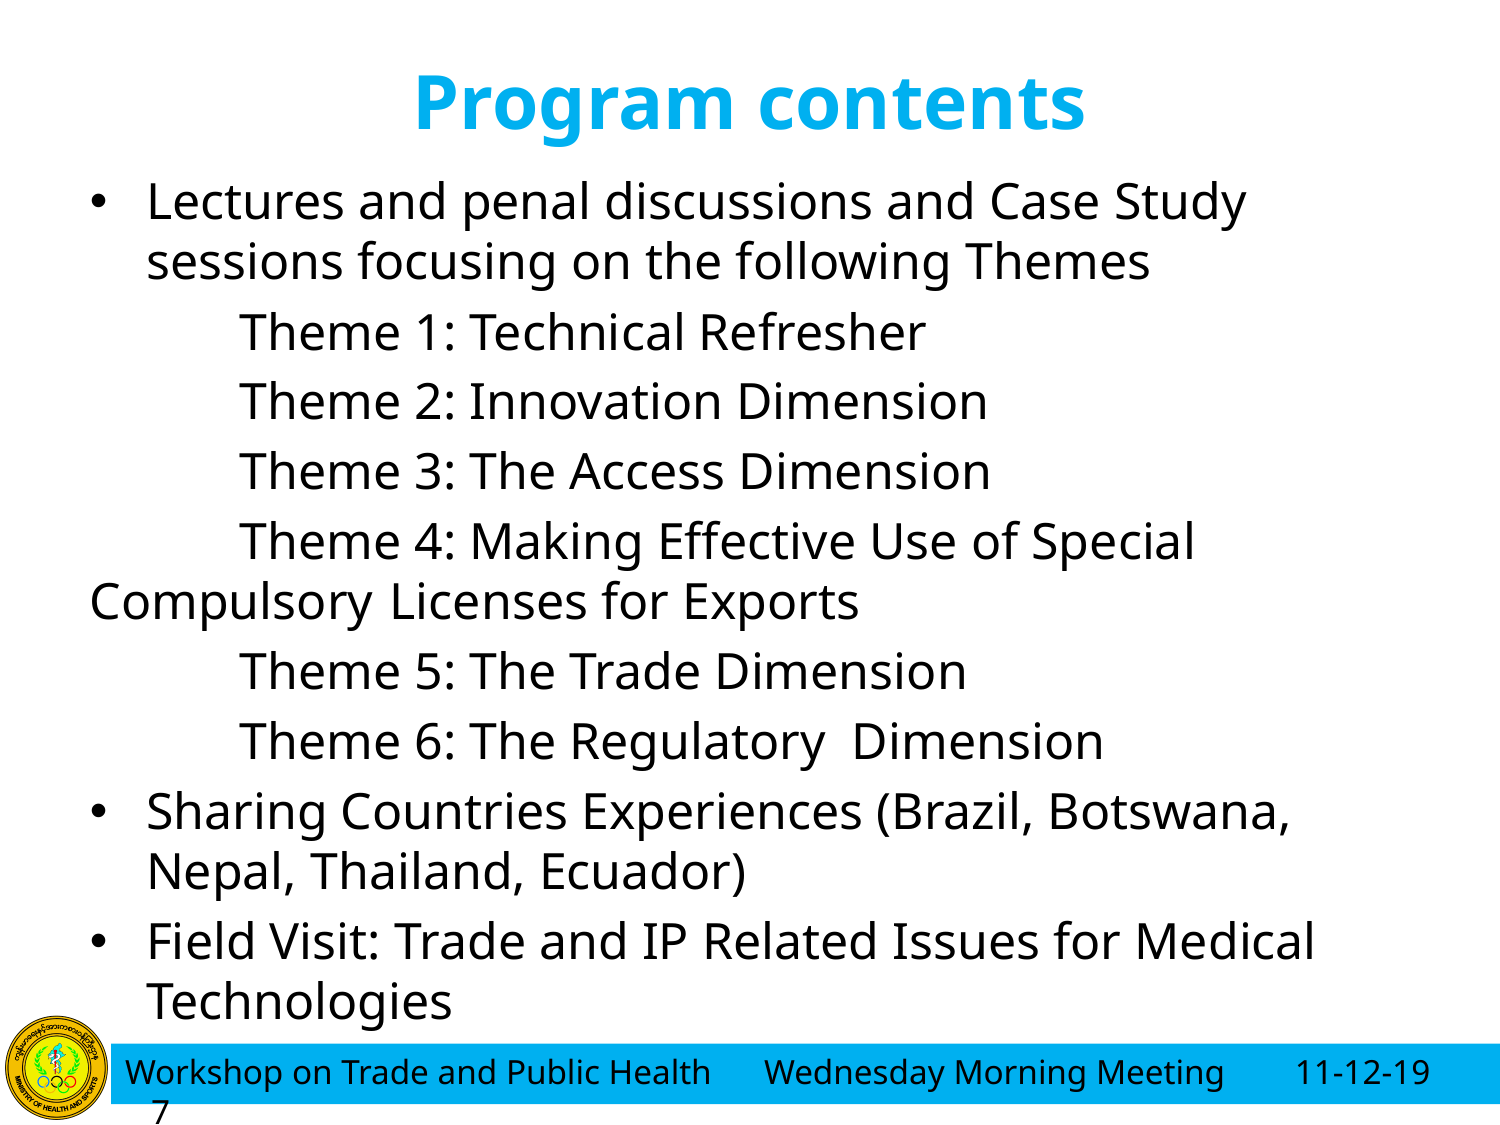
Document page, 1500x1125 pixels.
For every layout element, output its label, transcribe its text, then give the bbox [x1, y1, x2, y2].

title Program contents [75, 37, 1425, 162]
picture [2, 1010, 111, 1125]
list Lectures and penal discussions and Case Study sessions focusing on the following Themes Theme 1: Technical Refresher Theme 2: Innovation Dimension Theme 3: The Access Dimension Theme 4: Making Effective Use of Special Compulsory Licenses for Exports Theme 5: The Trade Dimension Theme 6: The Regulatory Dimension Sharing Countries Experiences (Brazil, Botswana, Nepal, Thailand, Ecuador) Field Visit: Trade and IP Related Issues for Medical Technologies [75, 162, 1425, 1038]
